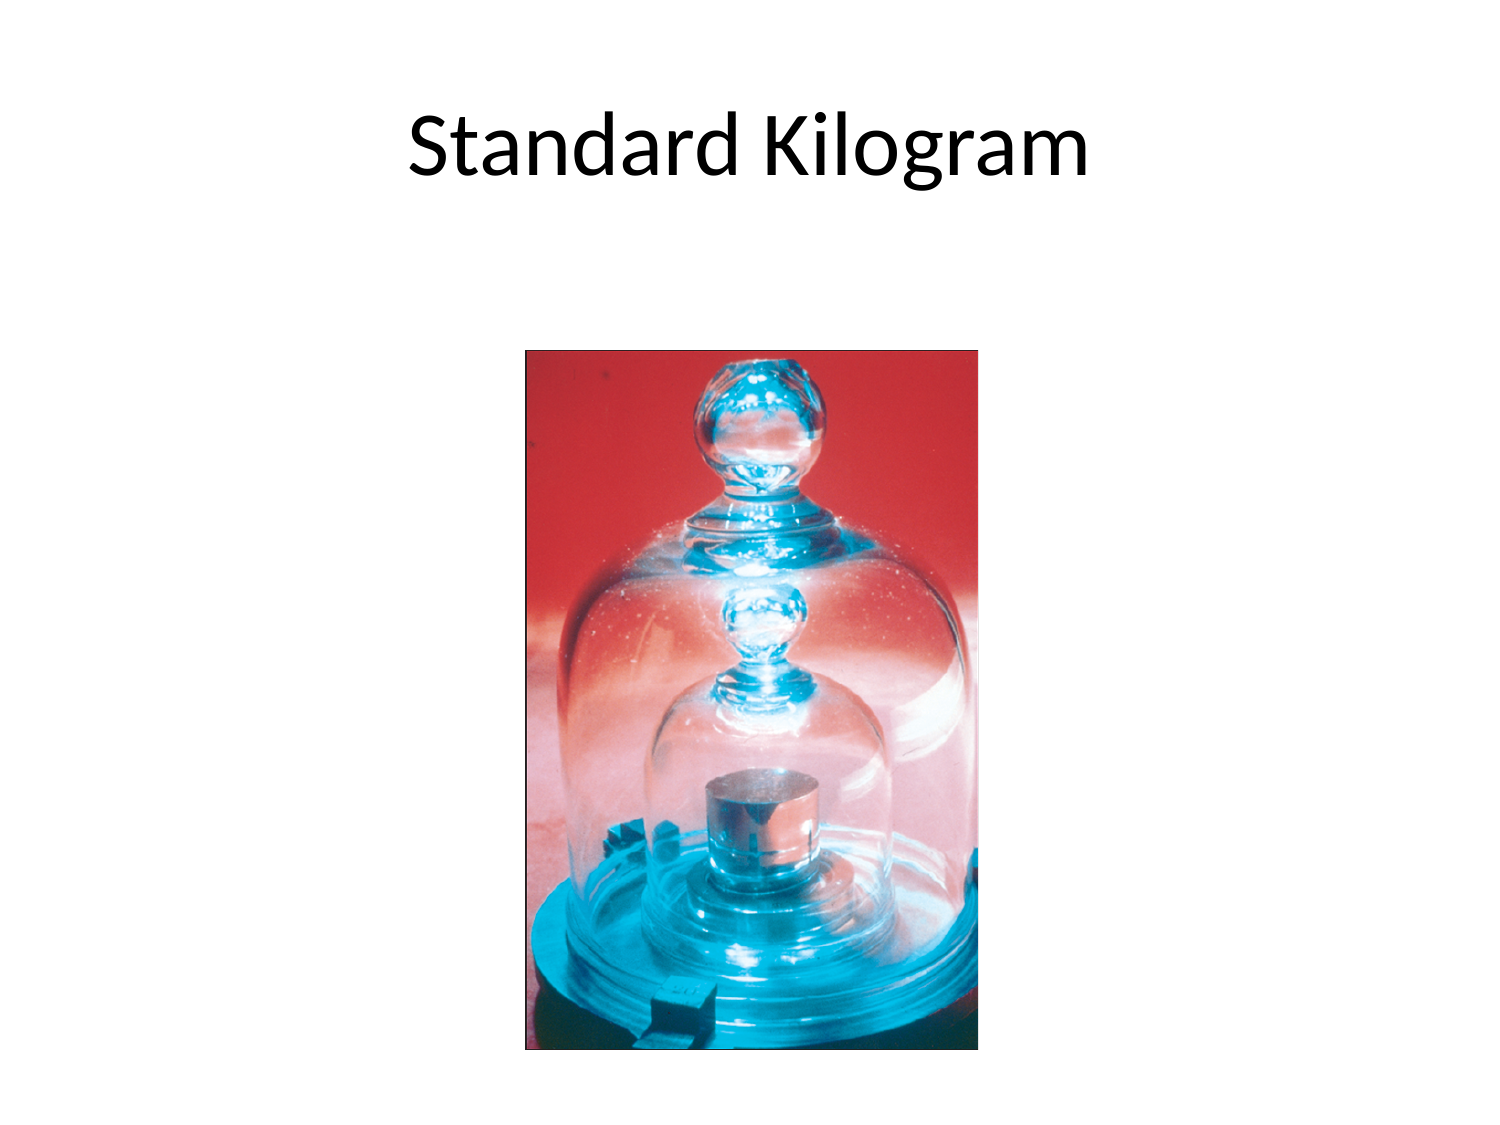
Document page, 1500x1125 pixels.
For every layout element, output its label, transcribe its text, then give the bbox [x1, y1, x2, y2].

title Standard Kilogram [75, 45, 1425, 233]
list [524, 349, 979, 1051]
